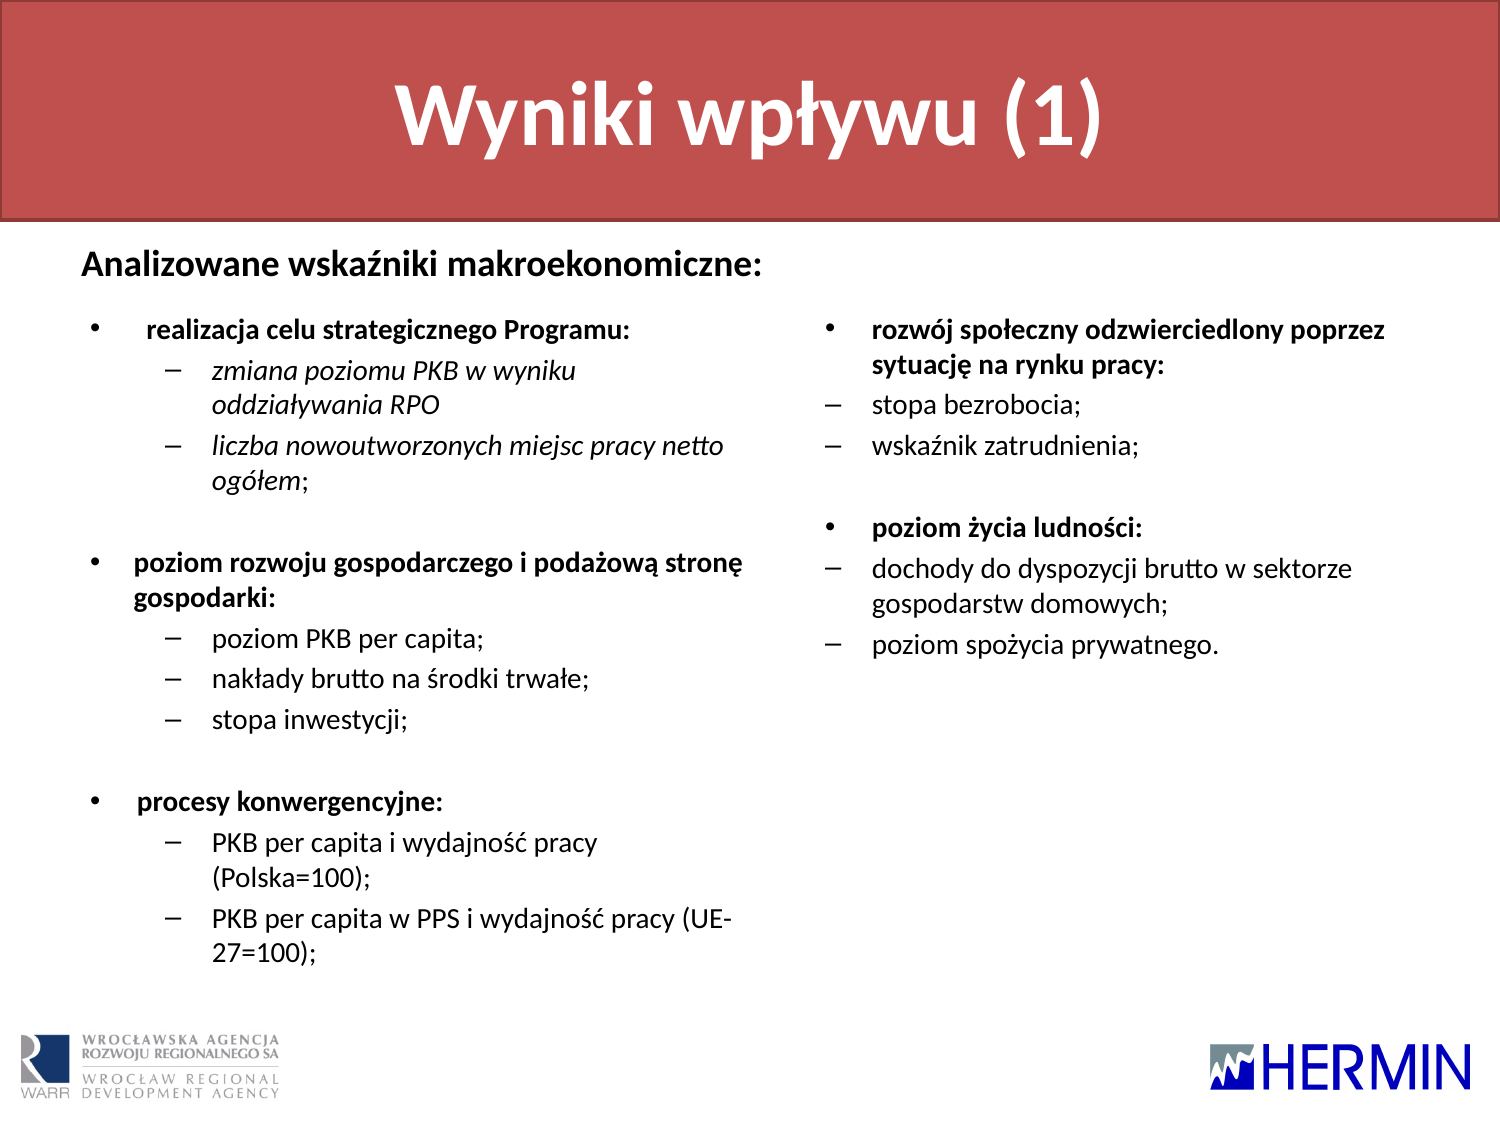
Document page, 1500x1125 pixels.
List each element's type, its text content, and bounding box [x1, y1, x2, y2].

title Wyniki wpływu (1) [75, 45, 1425, 173]
text_box [0, 0, 1500, 222]
picture [1210, 1044, 1470, 1091]
text_box Analizowane wskaźniki makroekonomiczne: [66, 231, 1378, 292]
list realizacja celu strategicznego Programu: zmiana poziomu PKB w wyniku oddziaływania RPO liczba nowoutworzonych miejsc pracy netto ogółem; poziom rozwoju gospodarczego i podażową stronę gospodarki: poziom PKB per capita; nakłady brutto na środki trwałe; stopa inwestycji; procesy konwergencyjne: PKB per capita i wydajność pracy (Polska=100); PKB per capita w PPS i wydajność pracy (UE-27=100); rozwój społeczny odzwierciedlony poprzez sytuację na rynku pracy: stopa bezrobocia; wskaźnik zatrudnienia; poziom życia ludności: dochody do dyspozycji brutto w sektorze gospodarstw domowych; poziom spożycia prywatnego. [75, 302, 1425, 1017]
picture [0, 1013, 301, 1121]
